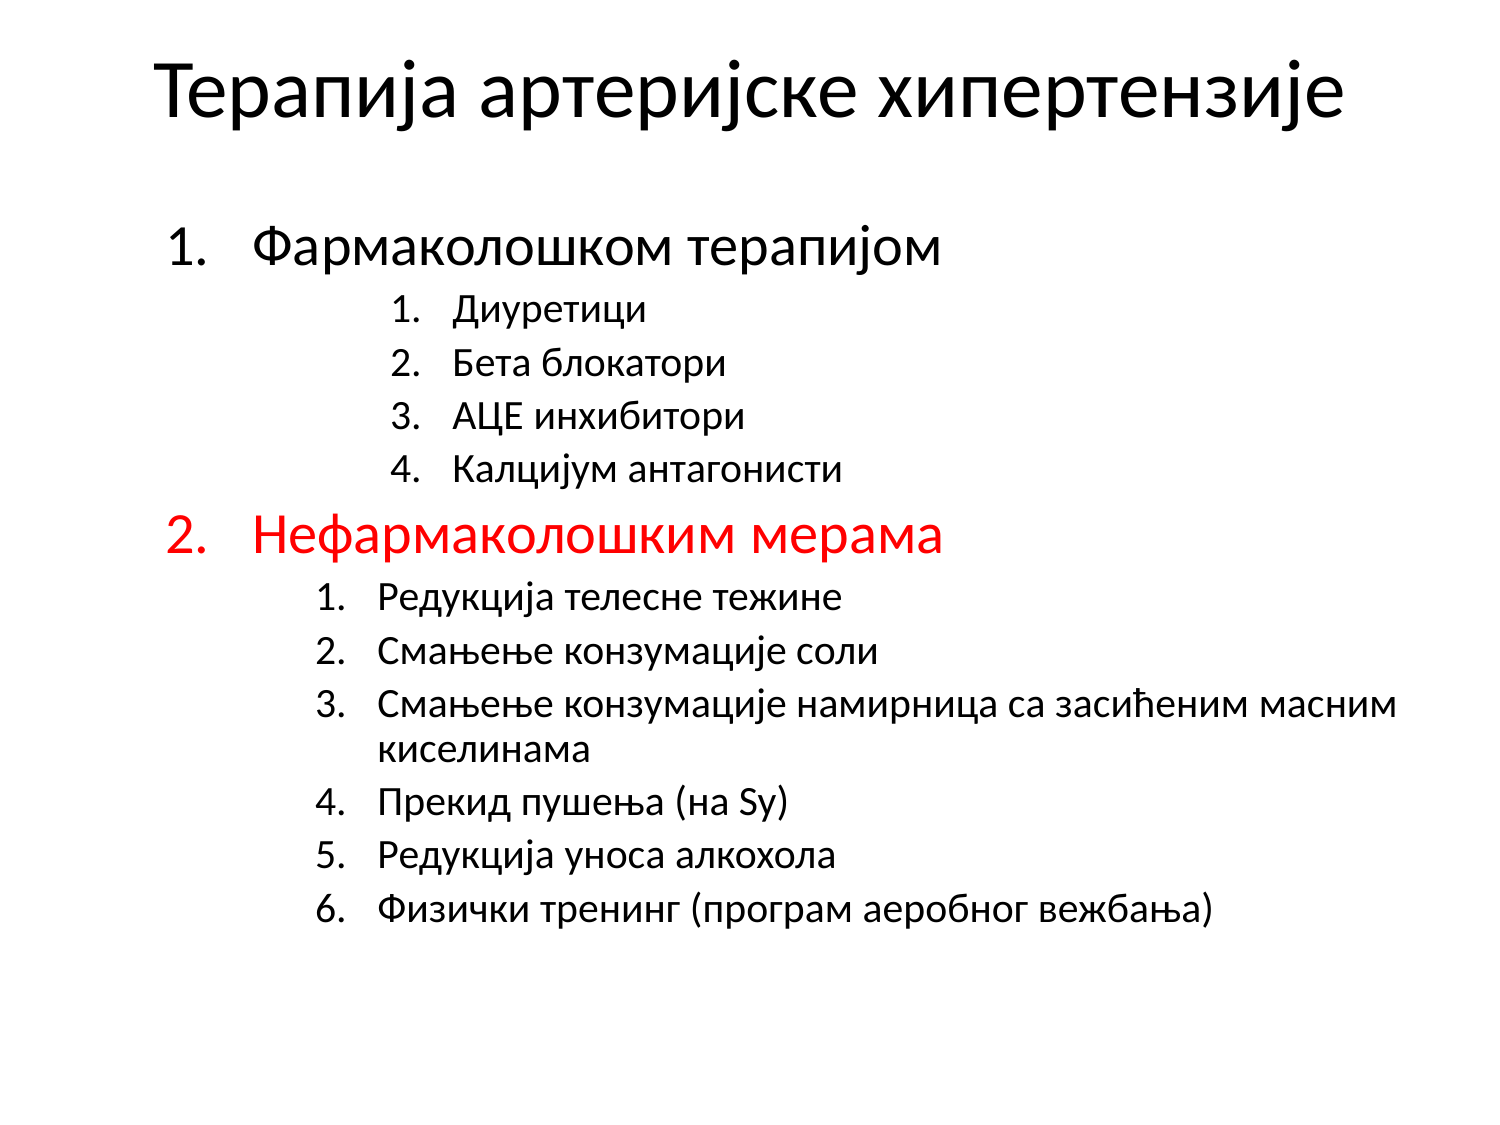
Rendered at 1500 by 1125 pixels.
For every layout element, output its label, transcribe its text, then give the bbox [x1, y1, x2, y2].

title Терапија aртеријске хипертензије [75, 45, 1425, 208]
list Фармаколошком терапијом Диуретици Бета блокатори АЦЕ инхибитори Калцијум антагонисти Нефармаколошким мерама Редукција телесне тежине Смањење конзумације соли Смањење конзумације намирница са засићеним масним киселинама Прекид пушења (на Sy) Редукција уноса алкохола Физички тренинг (програм аеробног вежбања) [75, 208, 1436, 1000]
